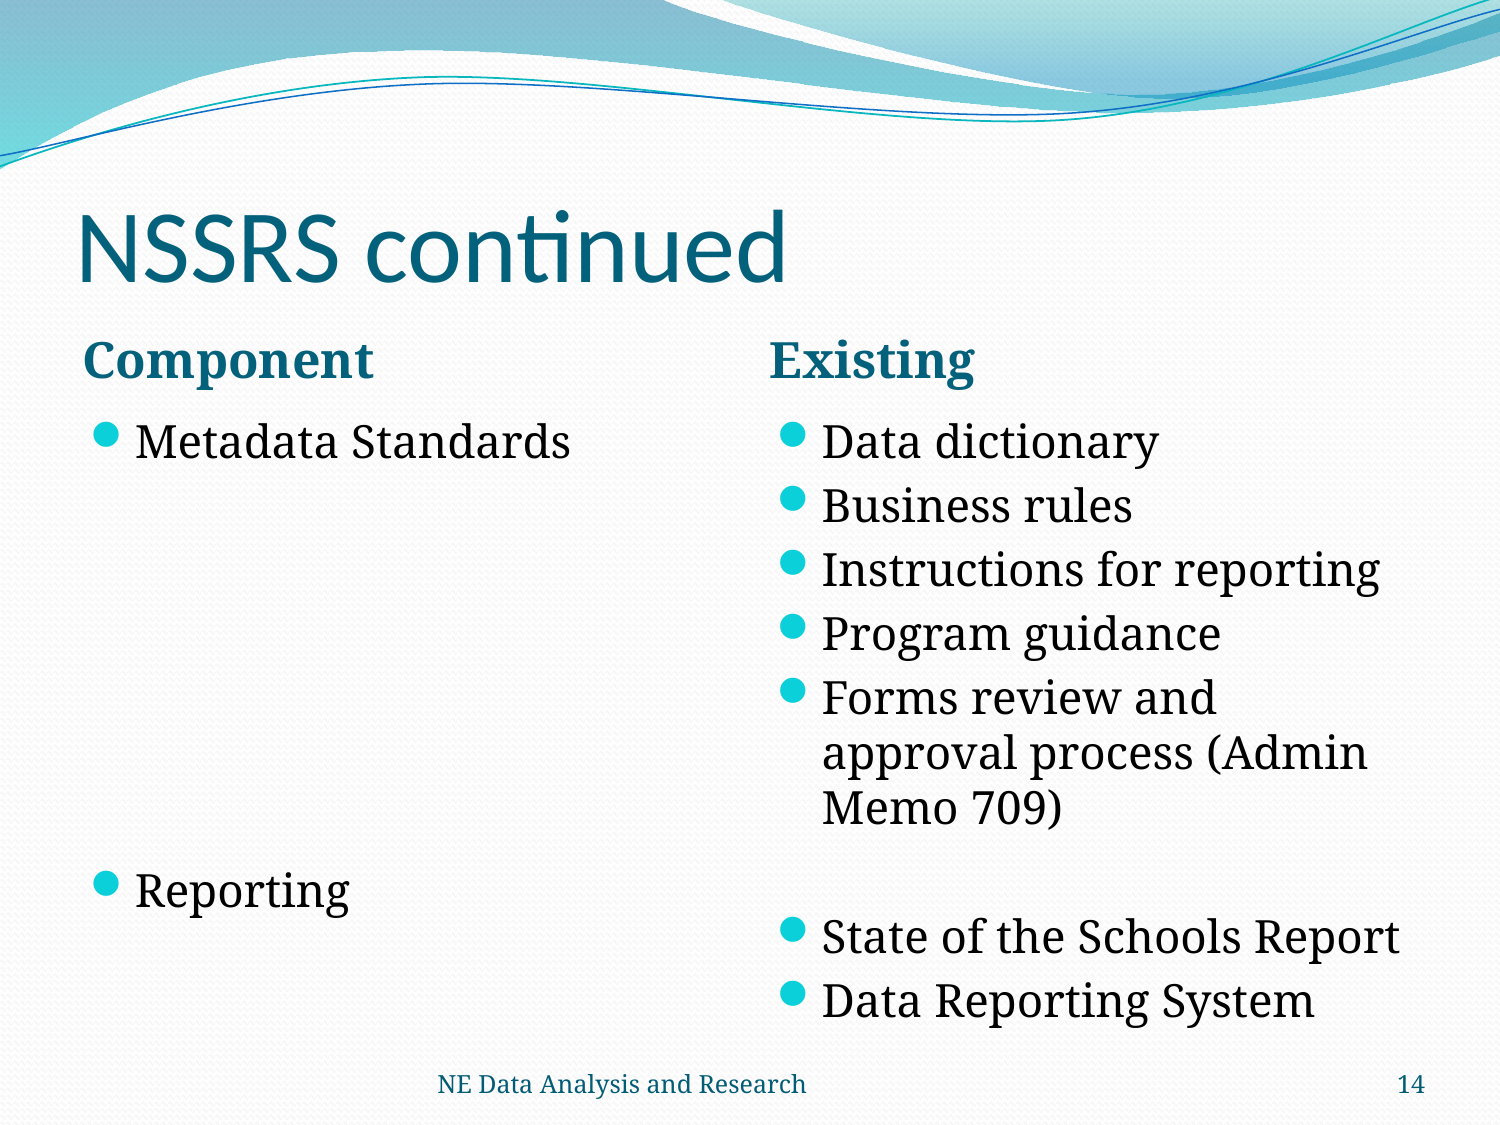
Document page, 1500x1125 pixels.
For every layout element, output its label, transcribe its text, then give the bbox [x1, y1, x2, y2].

list Existing [761, 305, 1425, 412]
list Component [75, 304, 738, 412]
title NSSRS continued [75, 115, 1425, 303]
list Metadata Standards Reporting [75, 412, 738, 1044]
footer NE Data Analysis and Research [437, 1042, 988, 1103]
list Data dictionary Business rules Instructions for reporting Program guidance Forms review and approval process (Admin Memo 709) State of the Schools Report Data Reporting System [761, 412, 1425, 1044]
slide_number 14 [1299, 1042, 1425, 1103]
